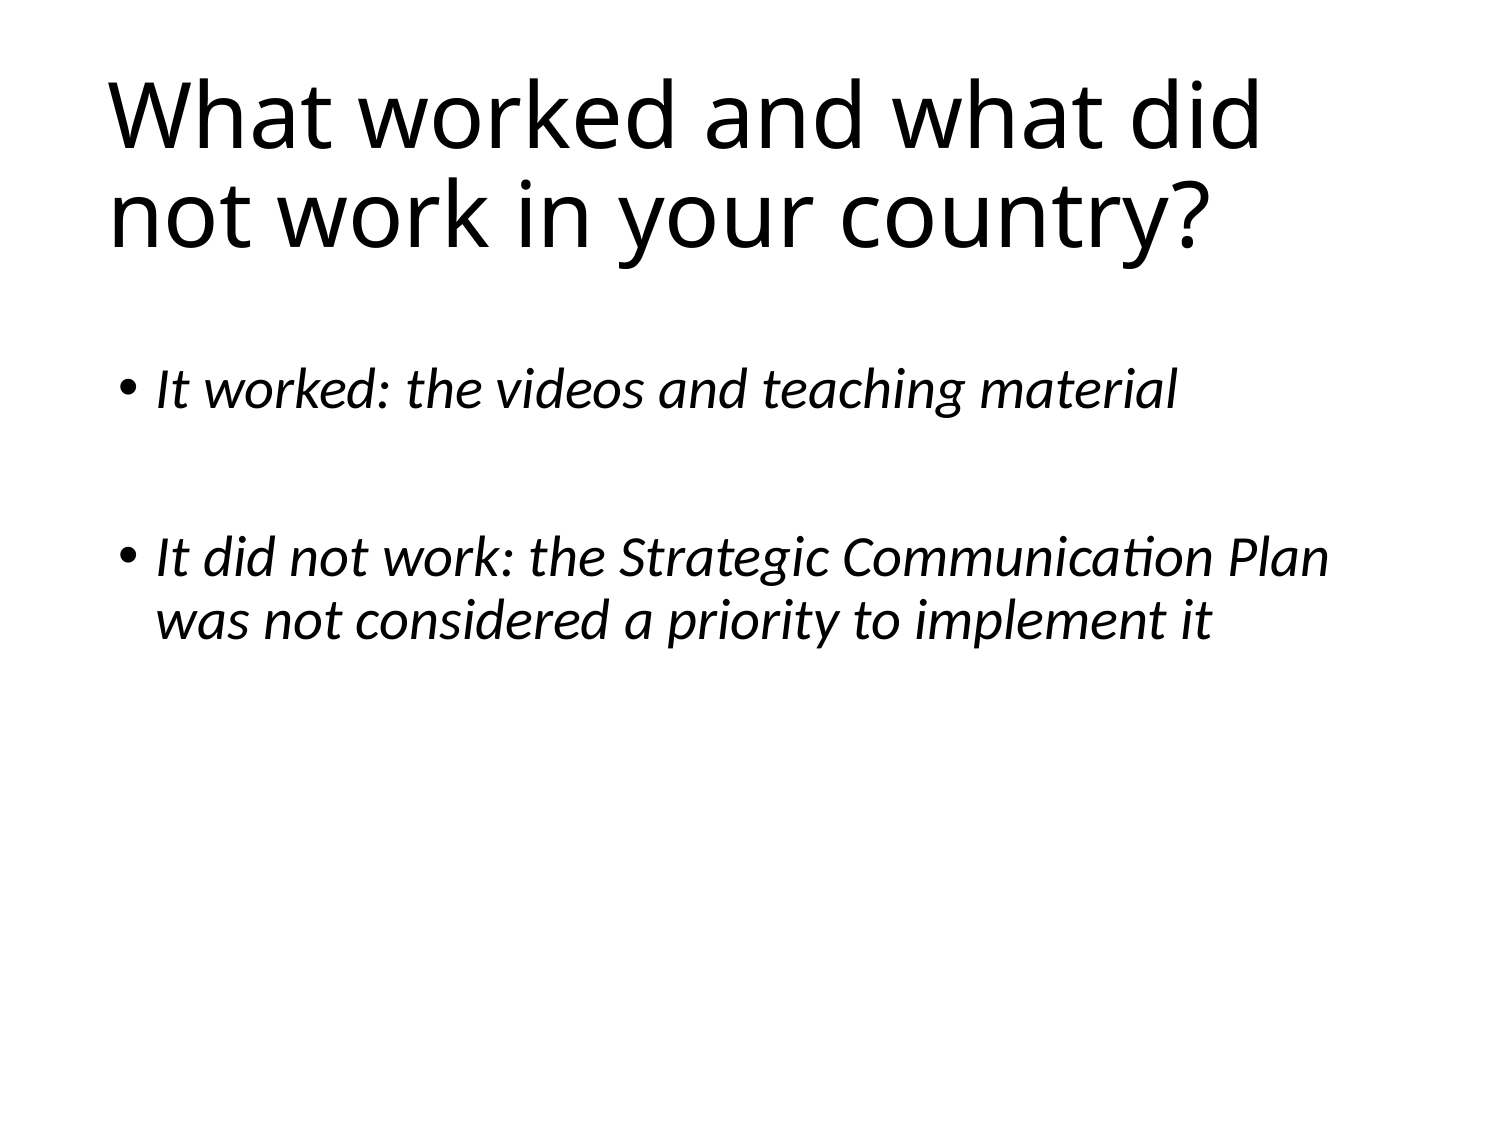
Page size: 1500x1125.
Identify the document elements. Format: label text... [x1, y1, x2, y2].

list It worked: the videos and teaching material It did not work: the Strategic Communication Plan was not considered a priority to implement it [103, 351, 1397, 1066]
title What worked and what did not work in your country? [92, 59, 1387, 278]
